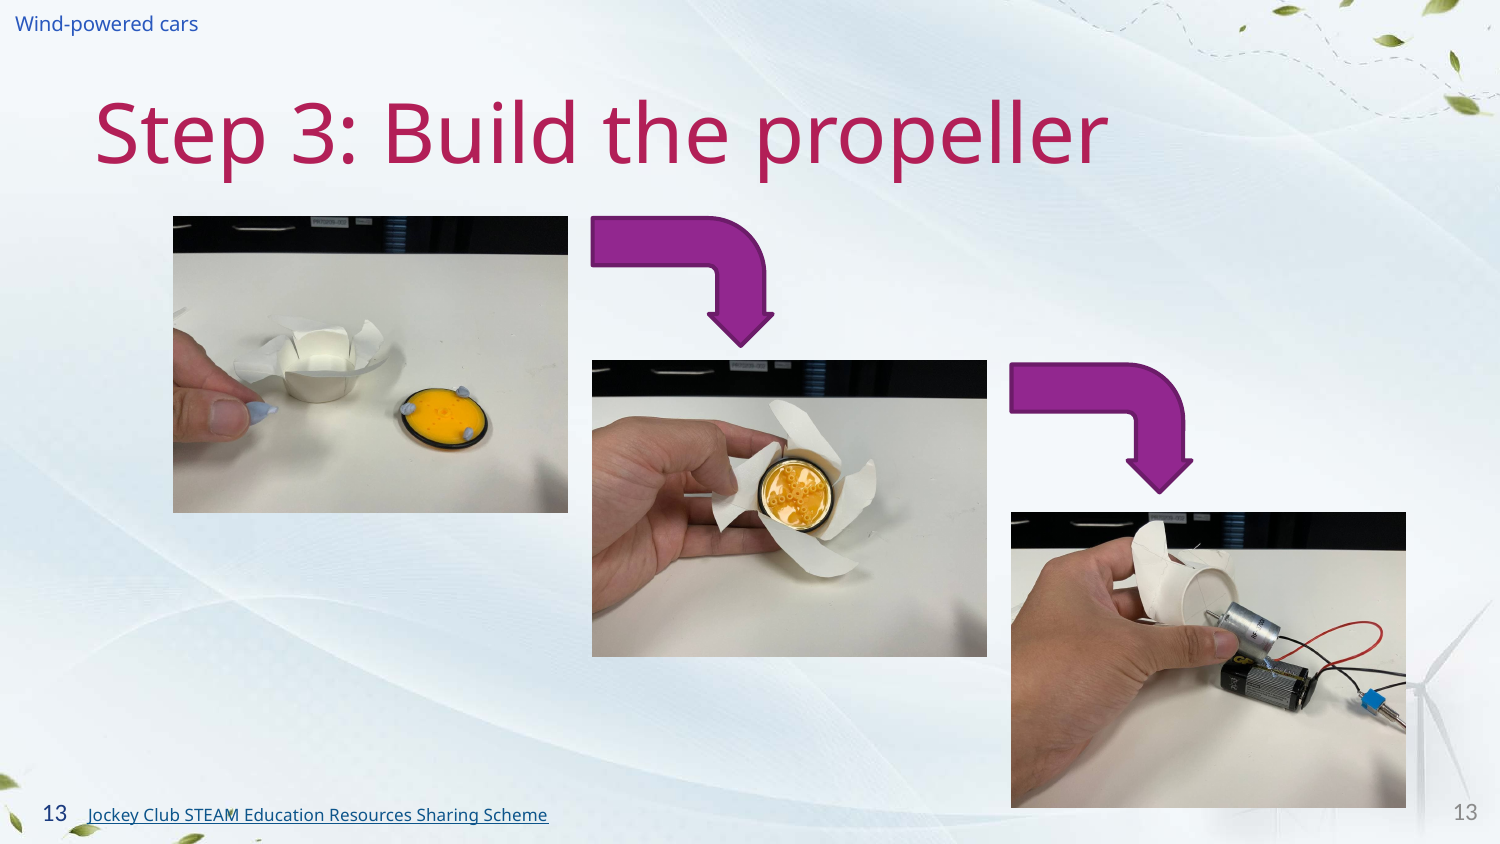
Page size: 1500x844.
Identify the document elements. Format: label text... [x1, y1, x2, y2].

slide_number 13 [1405, 786, 1490, 832]
title Step 3: Build the propeller [83, 75, 1141, 238]
picture [0, 0, 1500, 844]
text_box [590, 215, 775, 348]
text_box [1009, 362, 1194, 495]
